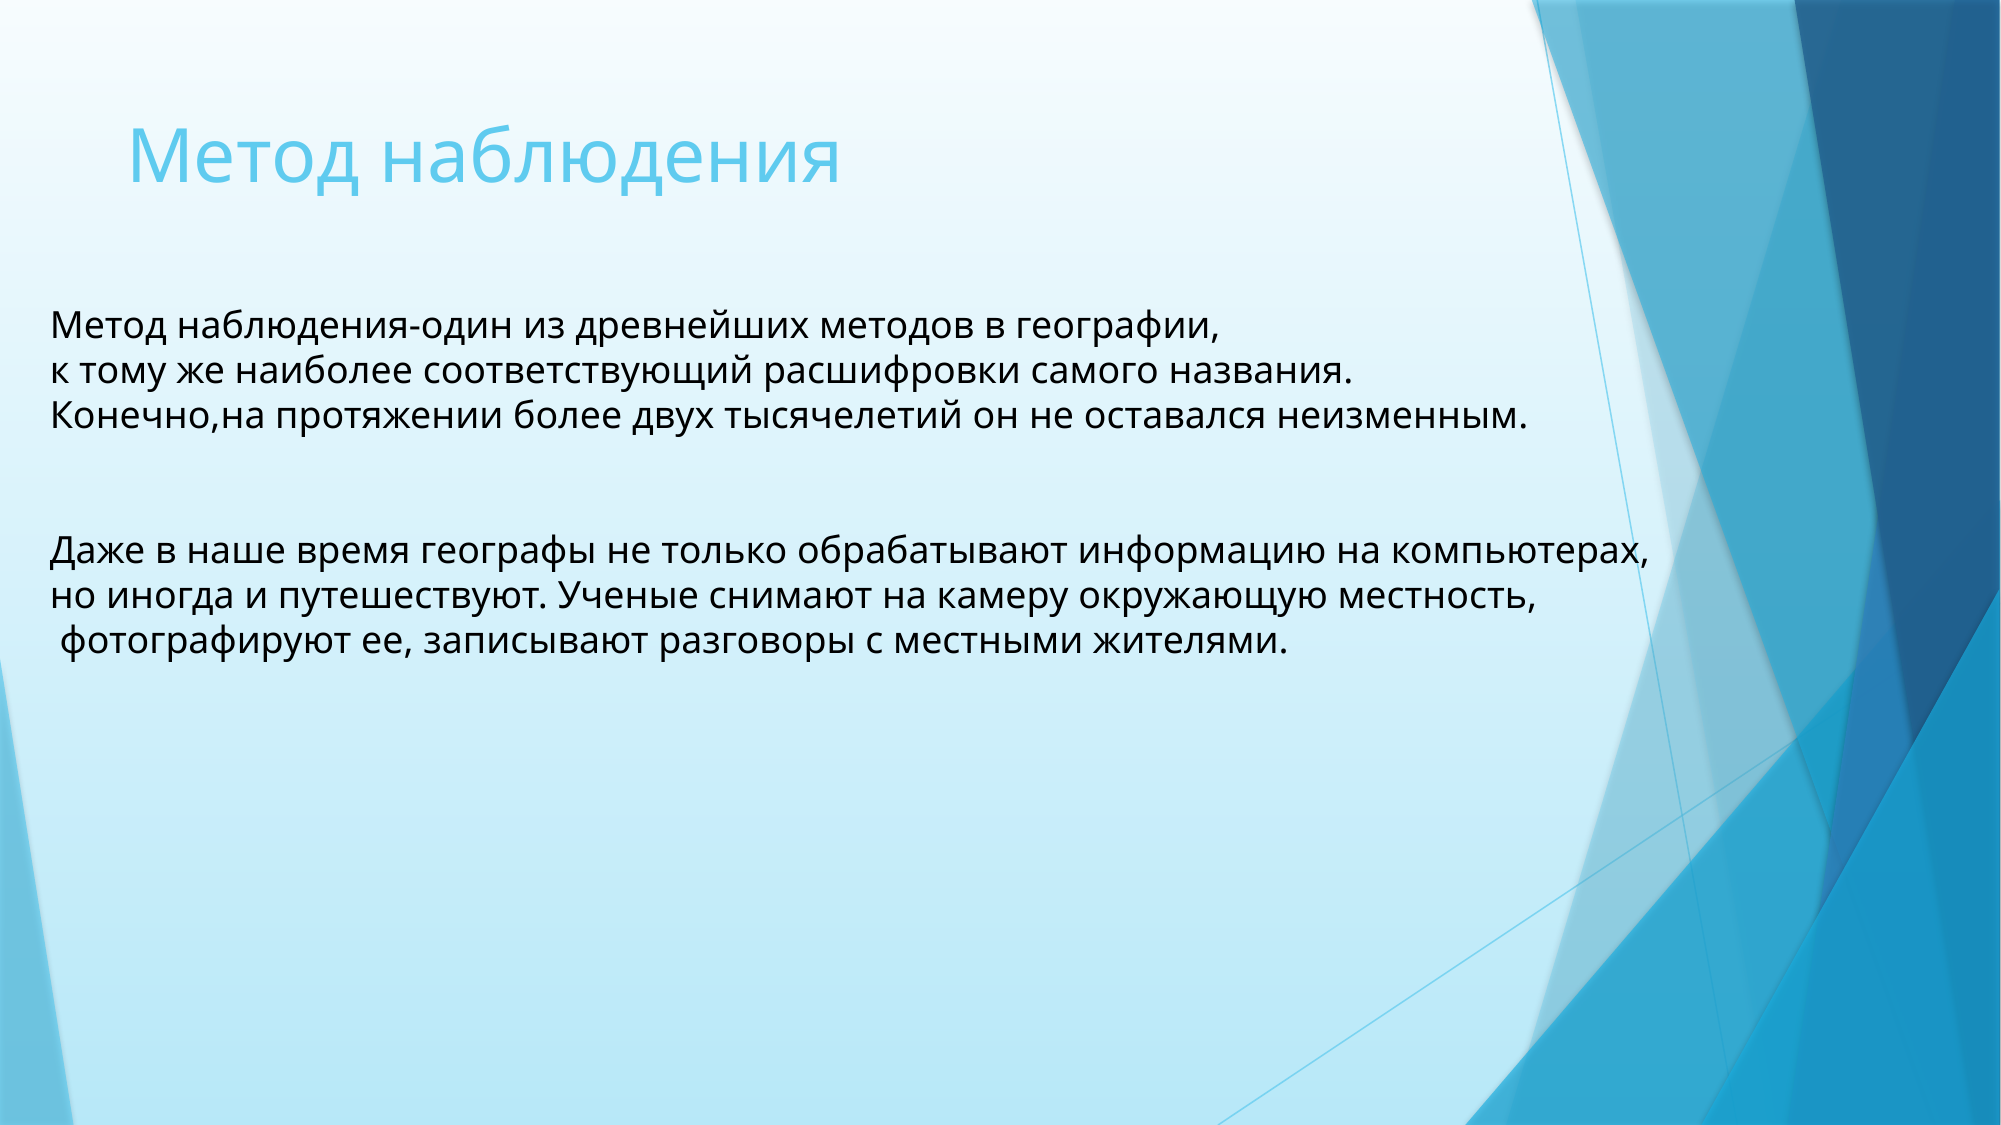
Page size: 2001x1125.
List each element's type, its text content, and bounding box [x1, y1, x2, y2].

title Метод наблюдения [111, 99, 1522, 294]
text_box Метод наблюдения-один из древнейших методов в географии, к тому же наиболее соответствующий расшифровки самого названия. Конечно,на протяжении более двух тысячелетий он не оставался неизменным. Даже в наше время географы не только обрабатывают информацию на компьютерах, но иногда и путешествуют. Ученые снимают на камеру окружающую местность, фотографируют ее, записывают разговоры с местными жителями. [35, 294, 1666, 669]
